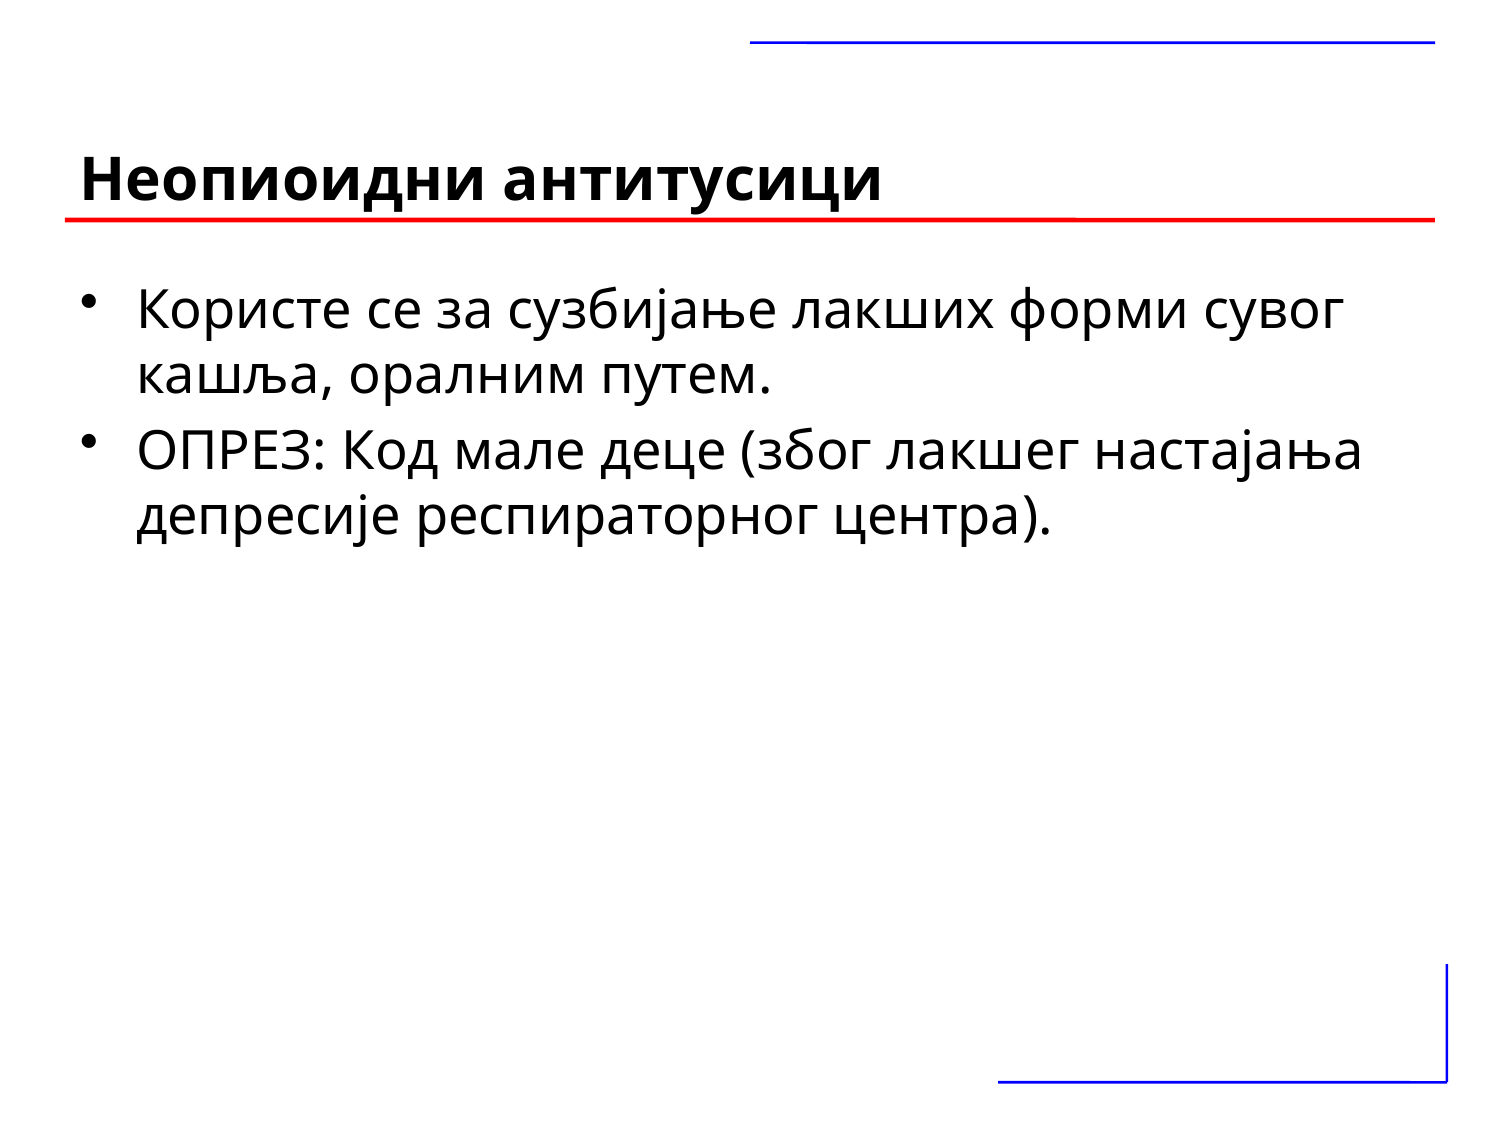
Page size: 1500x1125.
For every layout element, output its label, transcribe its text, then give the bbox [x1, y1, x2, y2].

list Користе се за сузбијање лакших форми сувог кашља, оралним путем. ОПРЕЗ: Код мале деце (због лакшег настајања депресије респираторног центра). [64, 266, 1416, 970]
title Неопиоидни антитусици [64, 32, 1416, 221]
